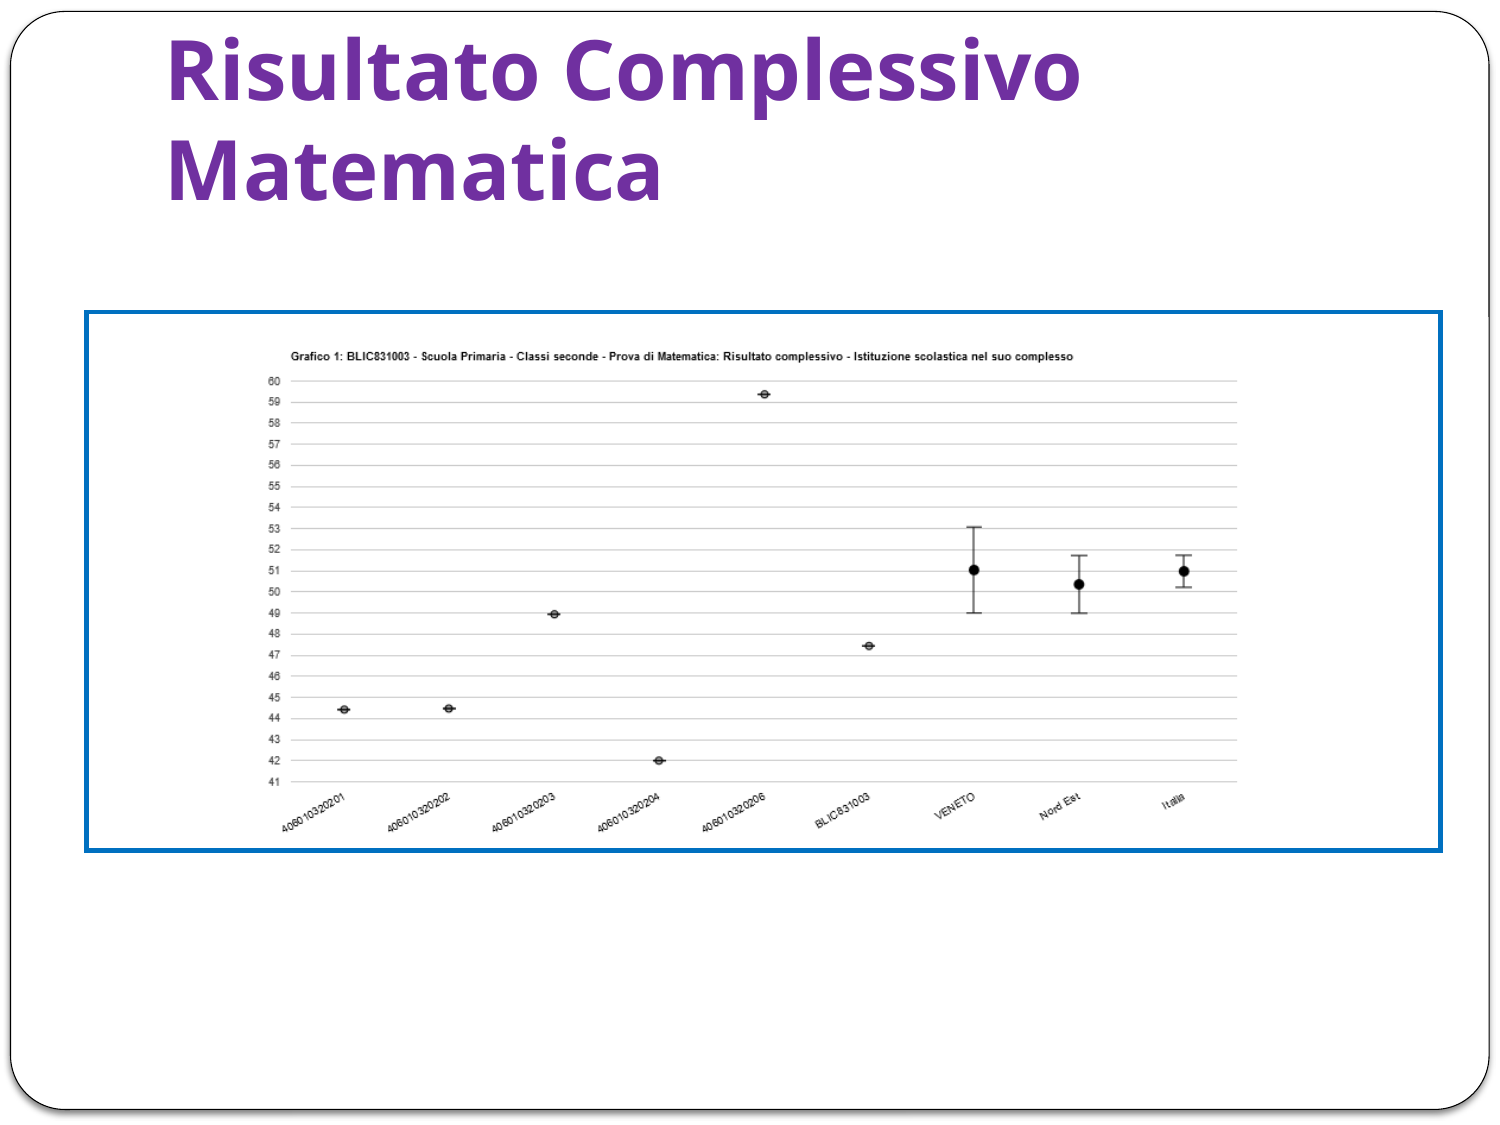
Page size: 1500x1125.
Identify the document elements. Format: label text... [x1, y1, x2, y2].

picture [88, 314, 1439, 849]
title Risultato Complessivo Matematica [150, 45, 1425, 233]
